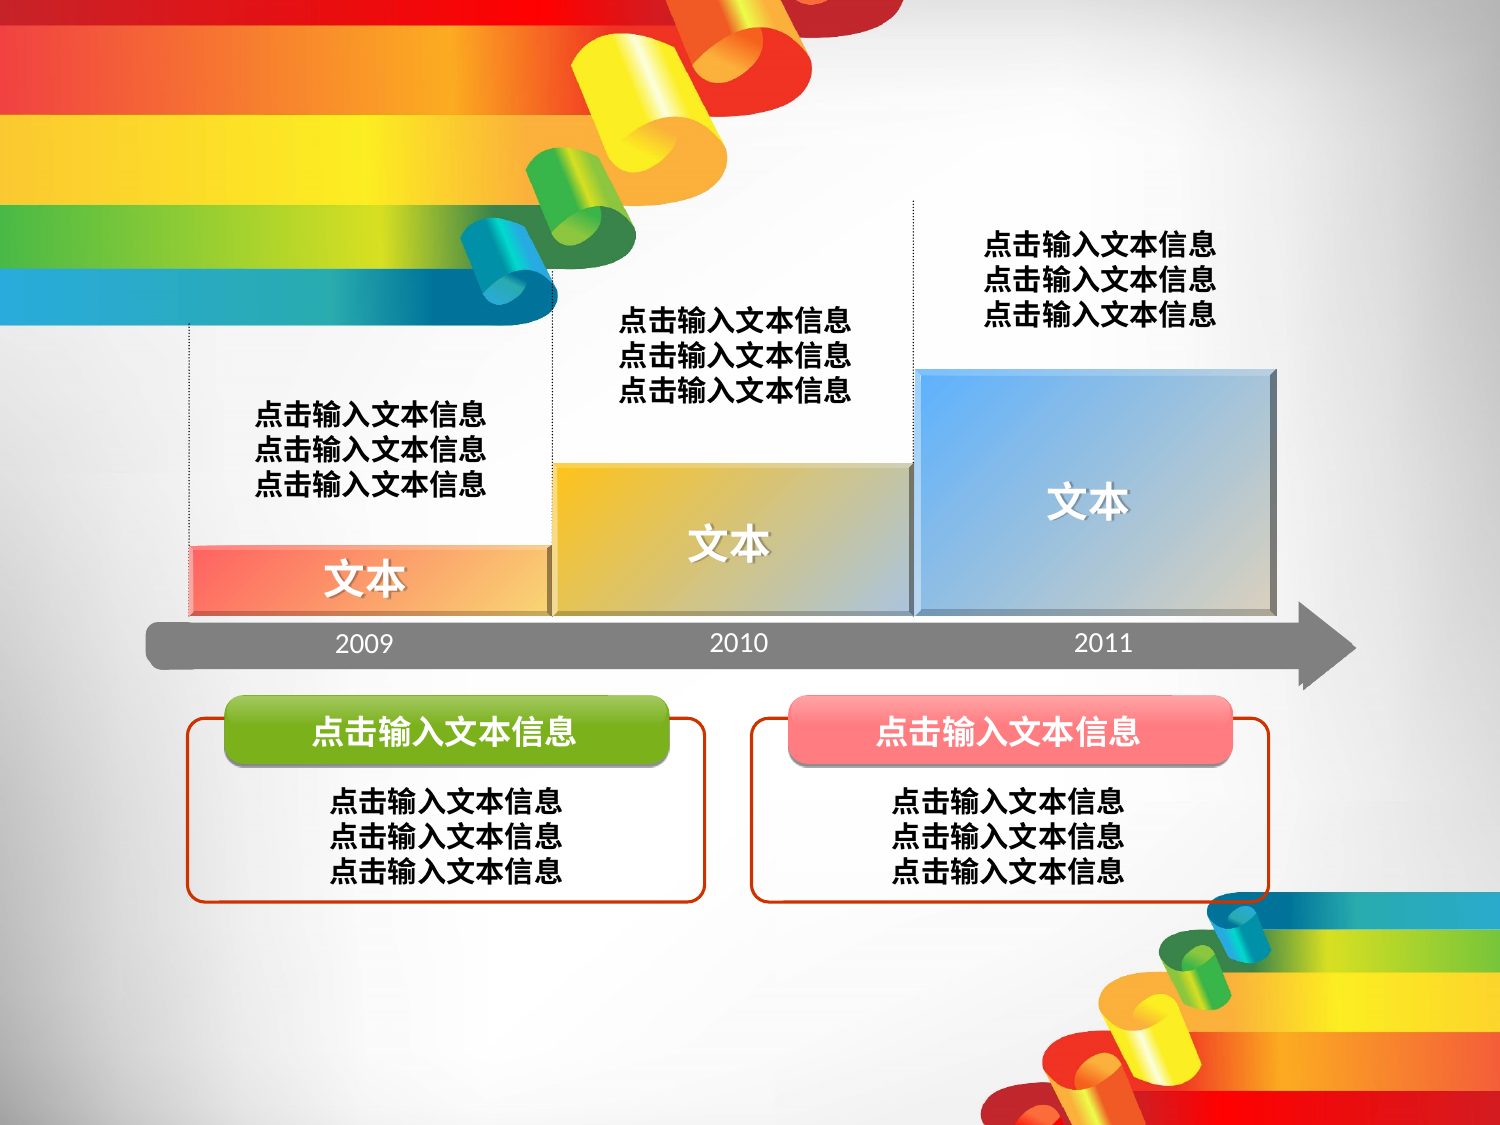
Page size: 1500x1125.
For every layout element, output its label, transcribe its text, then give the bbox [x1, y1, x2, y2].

text_box 点击输入文本信息 点击输入文本信息 点击输入文本信息 [924, 218, 1277, 339]
text_box 点击输入文本信息 点击输入文本信息 点击输入文本信息 [194, 389, 548, 509]
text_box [224, 695, 670, 764]
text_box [788, 695, 1234, 764]
text_box 文本 [947, 468, 1230, 534]
text_box [552, 463, 914, 601]
text_box [187, 718, 705, 899]
text_box [914, 369, 1277, 601]
text_box [507, 545, 552, 601]
picture [0, 0, 1500, 1125]
text_box 文本 [588, 510, 871, 575]
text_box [145, 601, 1353, 687]
text_box 点击输入文本信息 点击输入文本信息 点击输入文本信息 [559, 295, 913, 415]
text_box 点击输入文本信息 点击输入文本信息 点击输入文本信息 [758, 775, 1260, 931]
text_box [751, 718, 1269, 900]
text_box 点击输入文本信息 点击输入文本信息 点击输入文本信息 [195, 775, 697, 931]
text_box 文本 [224, 545, 507, 601]
text_box [188, 545, 224, 601]
